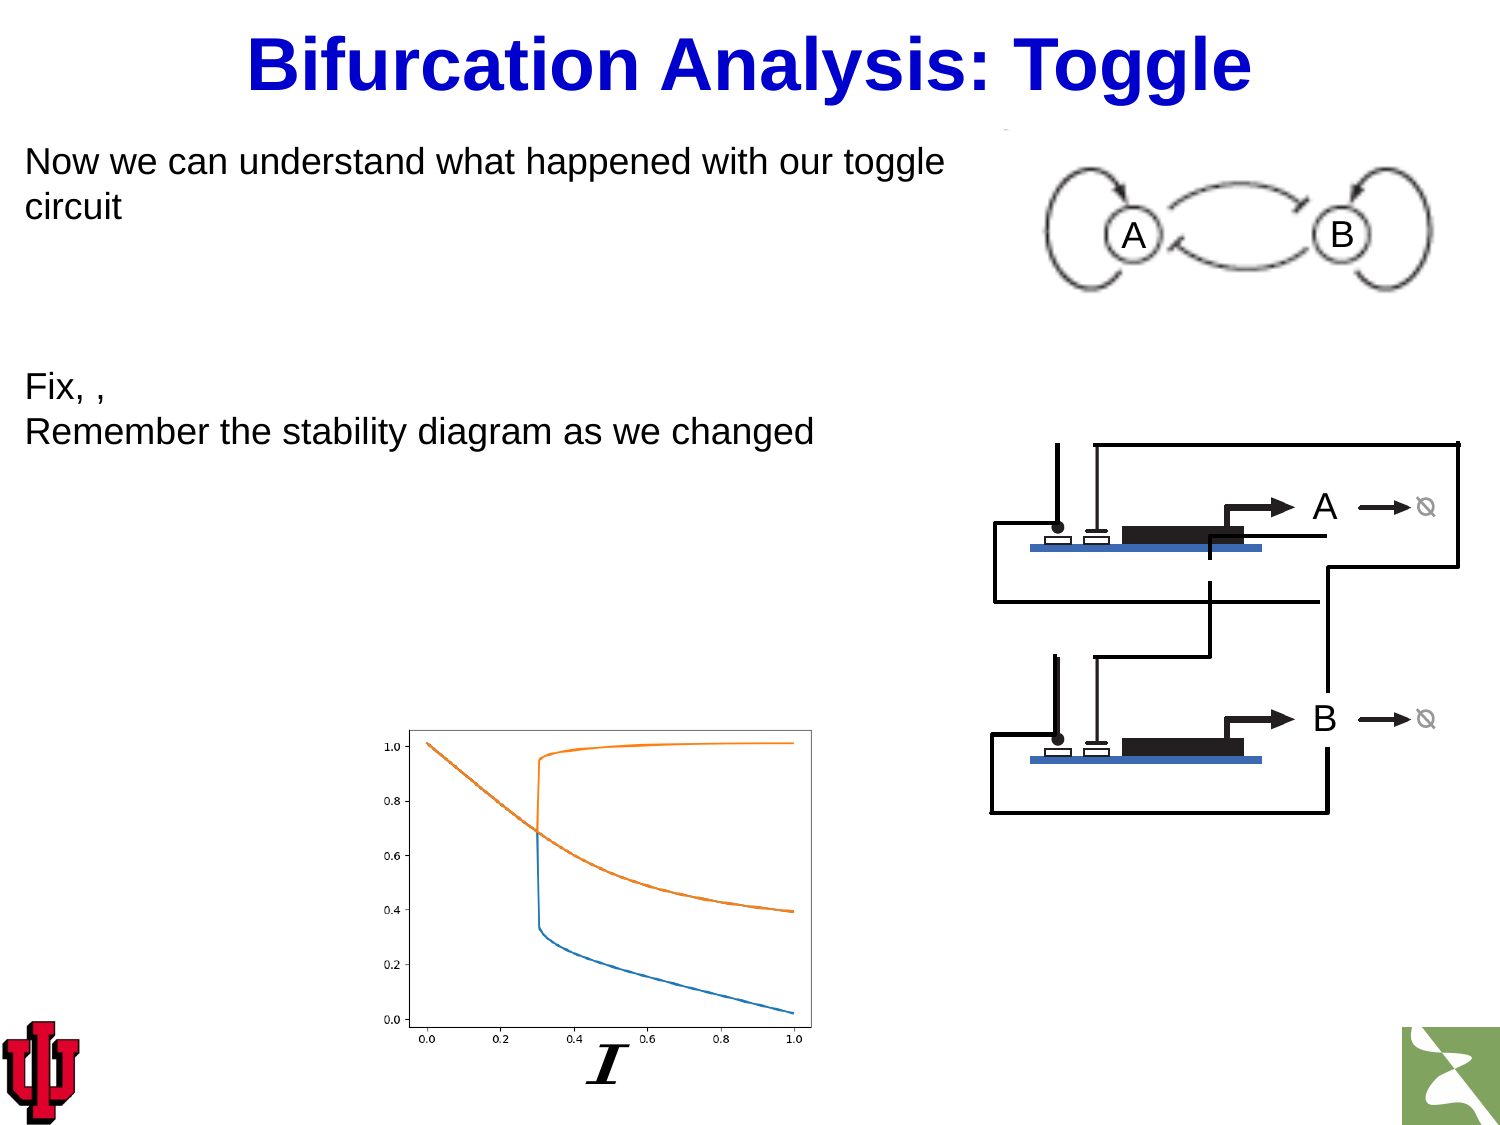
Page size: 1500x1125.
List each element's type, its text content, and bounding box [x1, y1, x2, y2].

title Bifurcation Analysis: Toggle [0, 0, 1500, 130]
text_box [358, 700, 833, 1098]
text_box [975, 441, 1470, 814]
picture [1402, 1027, 1500, 1125]
picture [0, 1020, 80, 1125]
picture [1003, 129, 1452, 326]
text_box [943, 702, 1105, 766]
